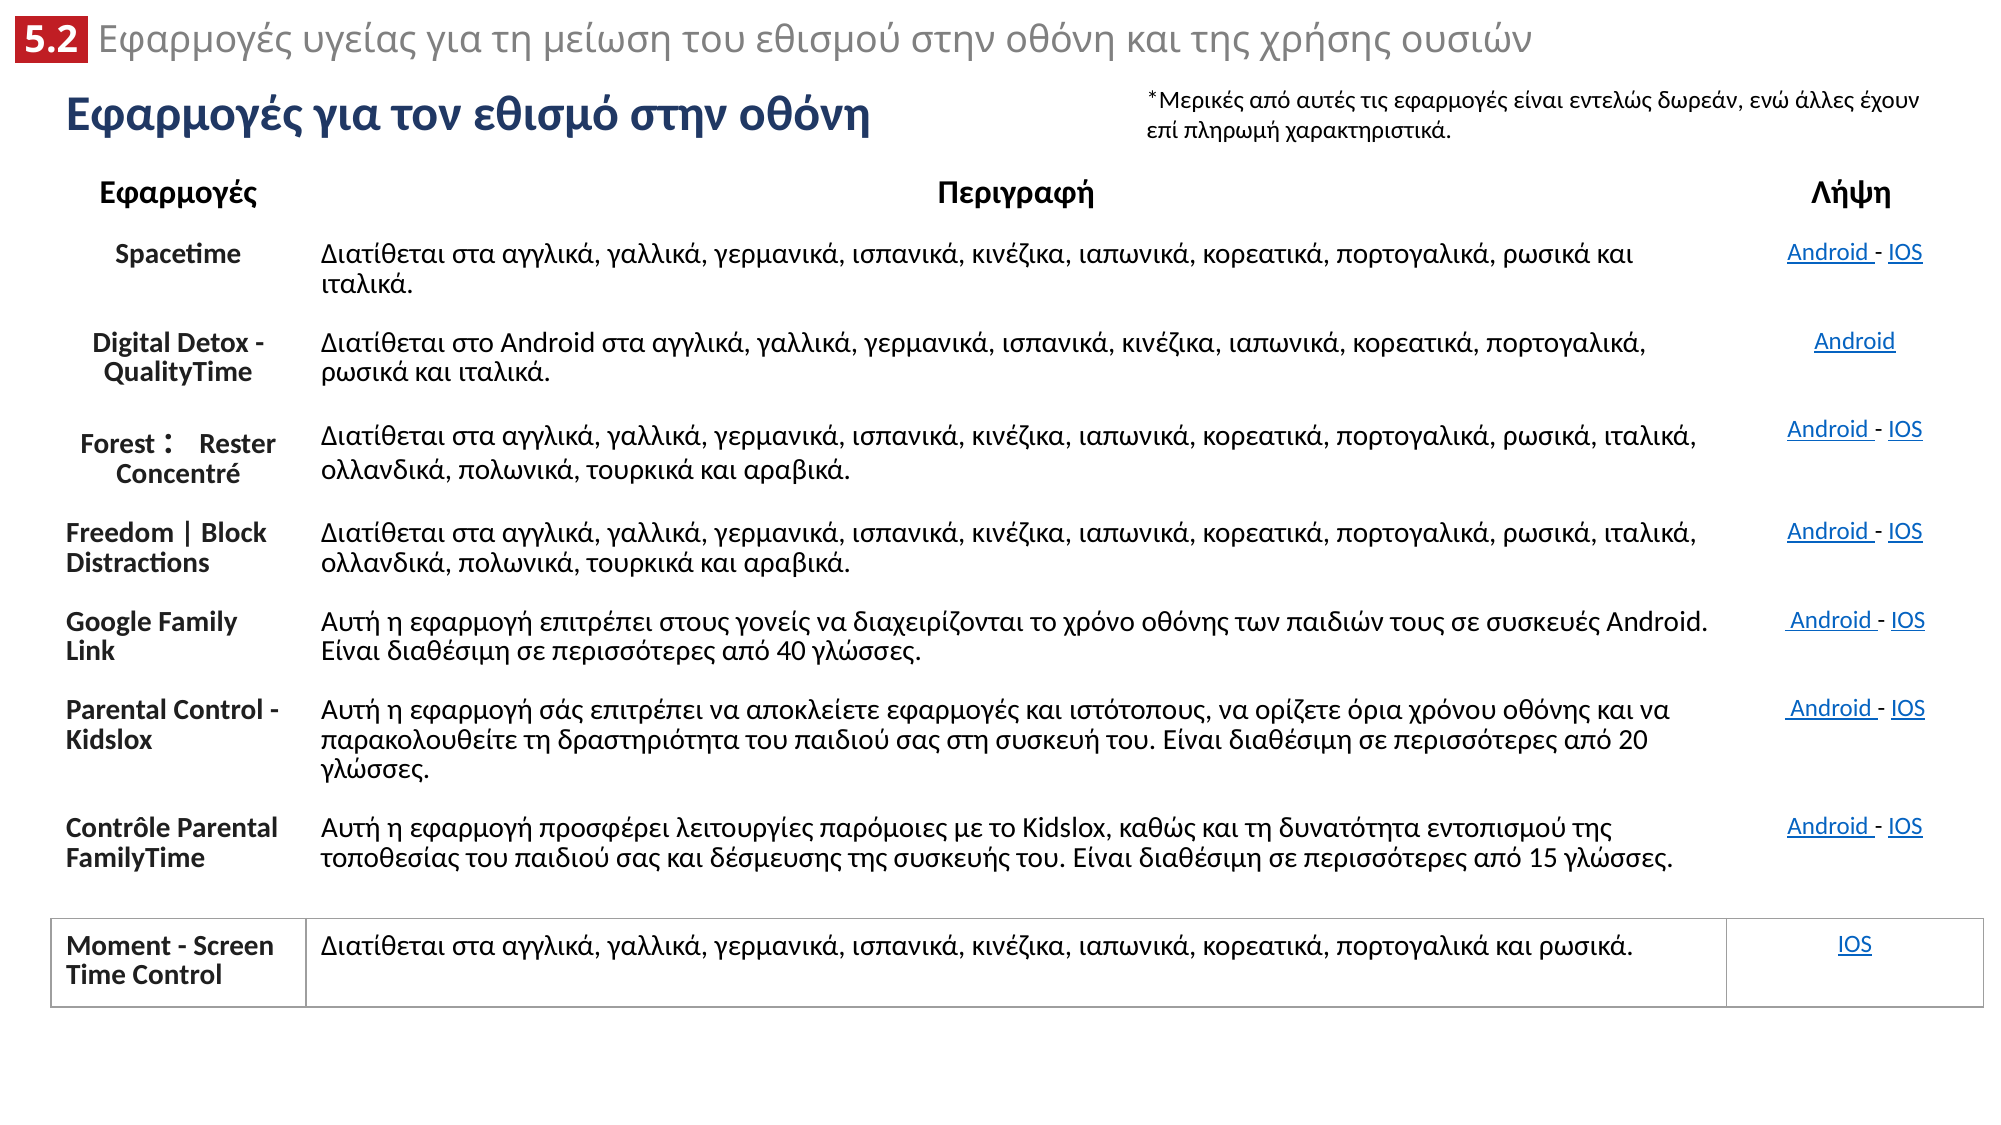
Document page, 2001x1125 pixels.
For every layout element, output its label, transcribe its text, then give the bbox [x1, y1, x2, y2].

table_cell Spacetime [51, 227, 306, 316]
table_cell Parental Control - Kidslox [51, 683, 306, 801]
table_cell Android - IOS [1727, 801, 1983, 918]
table_cell IOS [1727, 919, 1983, 1006]
table_cell Αυτή η εφαρμογή σάς επιτρέπει να αποκλείετε εφαρμογές και ιστότοπους, να ορίζετε όρια χρόνου οθόνης και να παρακολουθείτε τη δραστηριότητα του παιδιού σας στη συσκευή του. Είναι διαθέσιμη σε περισσότερες από 20 γλώσσες. [306, 683, 1727, 801]
table_cell Freedom | Block Distractions [51, 506, 306, 594]
table_cell Android - IOS [1727, 683, 1983, 801]
table_cell Αυτή η εφαρμογή επιτρέπει στους γονείς να διαχειρίζονται το χρόνο οθόνης των παιδιών τους σε συσκευές Android. Είναι διαθέσιμη σε περισσότερες από 40 γλώσσες. [306, 594, 1727, 683]
table_cell Αυτή η εφαρμογή προσφέρει λειτουργίες παρόμοιες με το Kidslox, καθώς και τη δυνατότητα εντοπισμού της τοποθεσίας του παιδιού σας και δέσμευσης της συσκευής του. Είναι διαθέσιμη σε περισσότερες από 15 γλώσσες. [306, 801, 1727, 918]
table_cell Διατίθεται στα αγγλικά, γαλλικά, γερμανικά, ισπανικά, κινέζικα, ιαπωνικά, κορεατικά, πορτογαλικά, ρωσικά, ιταλικά, ολλανδικά, πολωνικά, τουρκικά και αραβικά. [306, 404, 1727, 506]
title Εφαρμογές για τον εθισμό στην οθόνη [51, 54, 1866, 164]
table_header Εφαρμογές [51, 164, 306, 227]
table_cell Google Family Link [51, 594, 306, 683]
table_header Λήψη [1727, 164, 1983, 227]
table_cell Διατίθεται στο Android στα αγγλικά, γαλλικά, γερμανικά, ισπανικά, κινέζικα, ιαπωνικά, κορεατικά, πορτογαλικά, ρωσικά και ιταλικά. [306, 316, 1727, 404]
table_cell Android - IOS [1727, 227, 1983, 316]
table_cell Διατίθεται στα αγγλικά, γαλλικά, γερμανικά, ισπανικά, κινέζικα, ιαπωνικά, κορεατικά, πορτογαλικά και ρωσικά. [307, 919, 1726, 1006]
table_cell Διατίθεται στα αγγλικά, γαλλικά, γερμανικά, ισπανικά, κινέζικα, ιαπωνικά, κορεατικά, πορτογαλικά, ρωσικά και ιταλικά. [306, 227, 1727, 316]
table_cell Android [1727, 316, 1983, 404]
table_cell Moment - Screen Time Control [52, 919, 305, 1006]
table_cell Forest：Rester Concentré [51, 404, 306, 506]
table_cell Contrôle Parental FamilyTime [51, 801, 306, 918]
table_cell Android - IOS [1727, 404, 1983, 506]
table_cell Android - IOS [1727, 594, 1983, 683]
table_cell Διατίθεται στα αγγλικά, γαλλικά, γερμανικά, ισπανικά, κινέζικα, ιαπωνικά, κορεατικά, πορτογαλικά, ρωσικά, ιταλικά, ολλανδικά, πολωνικά, τουρκικά και αραβικά. [306, 506, 1727, 594]
table_cell Digital Detox - QualityTime [51, 316, 306, 404]
text_box *Μερικές από αυτές τις εφαρμογές είναι εντελώς δωρεάν, ενώ άλλες έχουν επί πληρωμή χαρακτηριστικά. [1131, 68, 1948, 159]
table_header Περιγραφή [306, 164, 1727, 227]
table_cell Android - IOS [1727, 506, 1983, 594]
